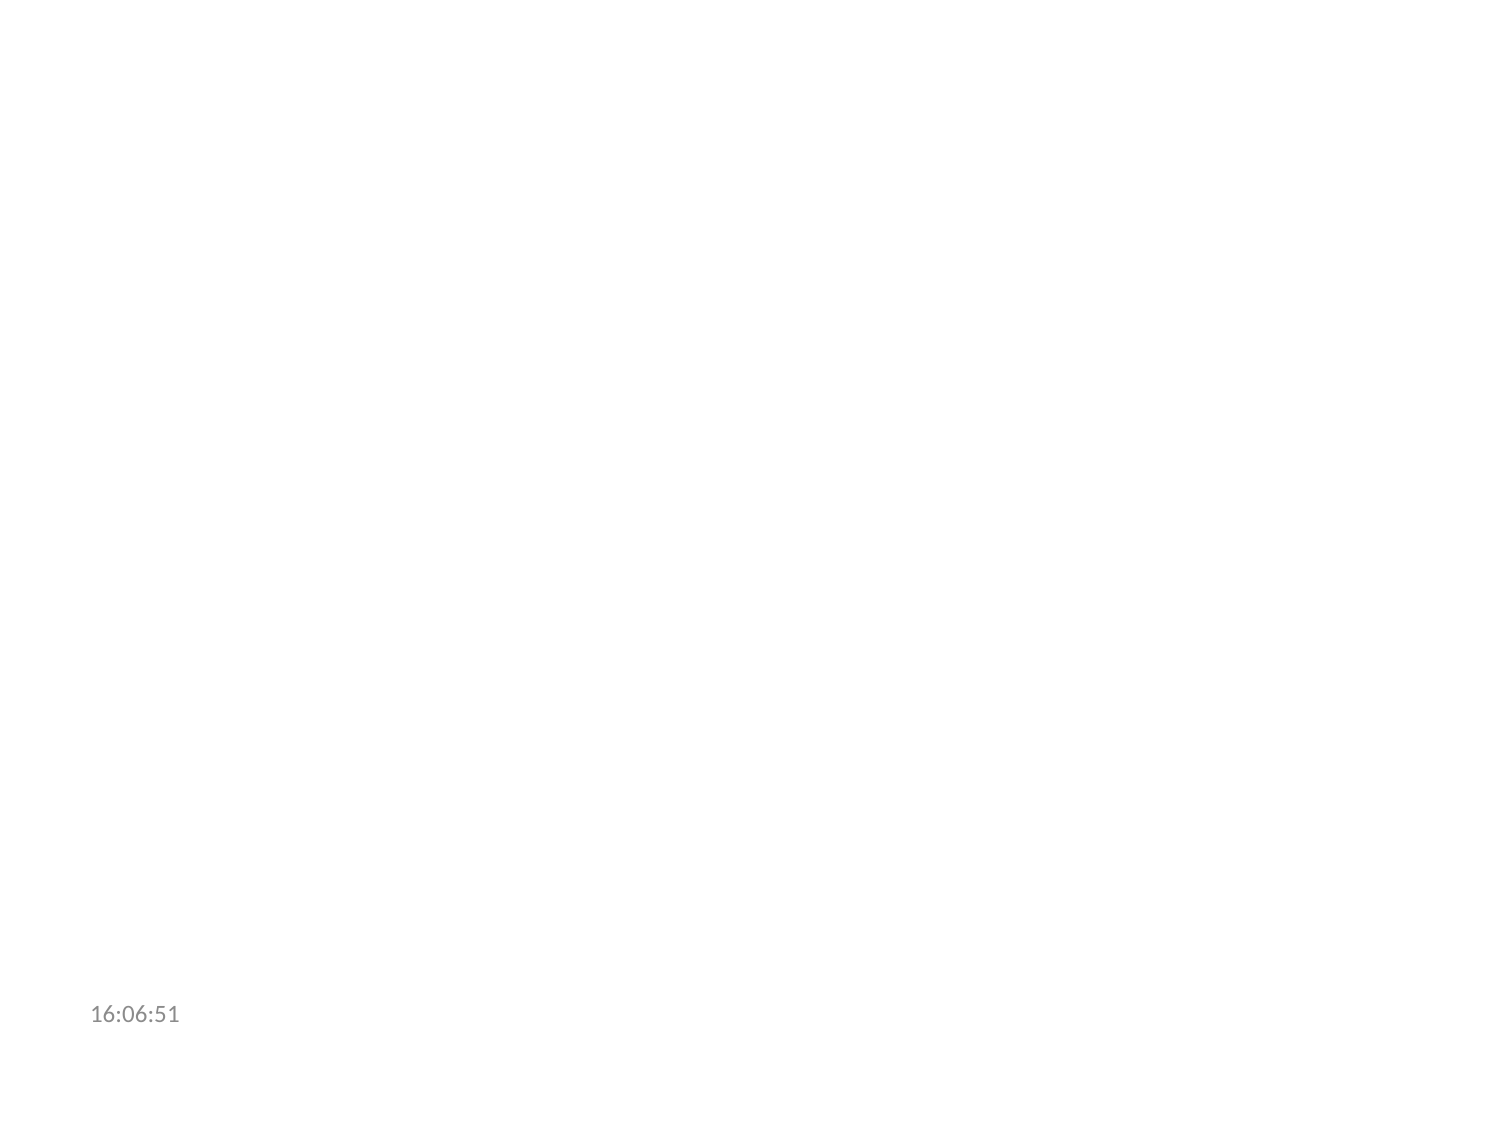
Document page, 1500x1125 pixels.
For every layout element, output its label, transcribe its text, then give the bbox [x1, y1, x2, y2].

text_box 15:35:09 [75, 982, 425, 1043]
